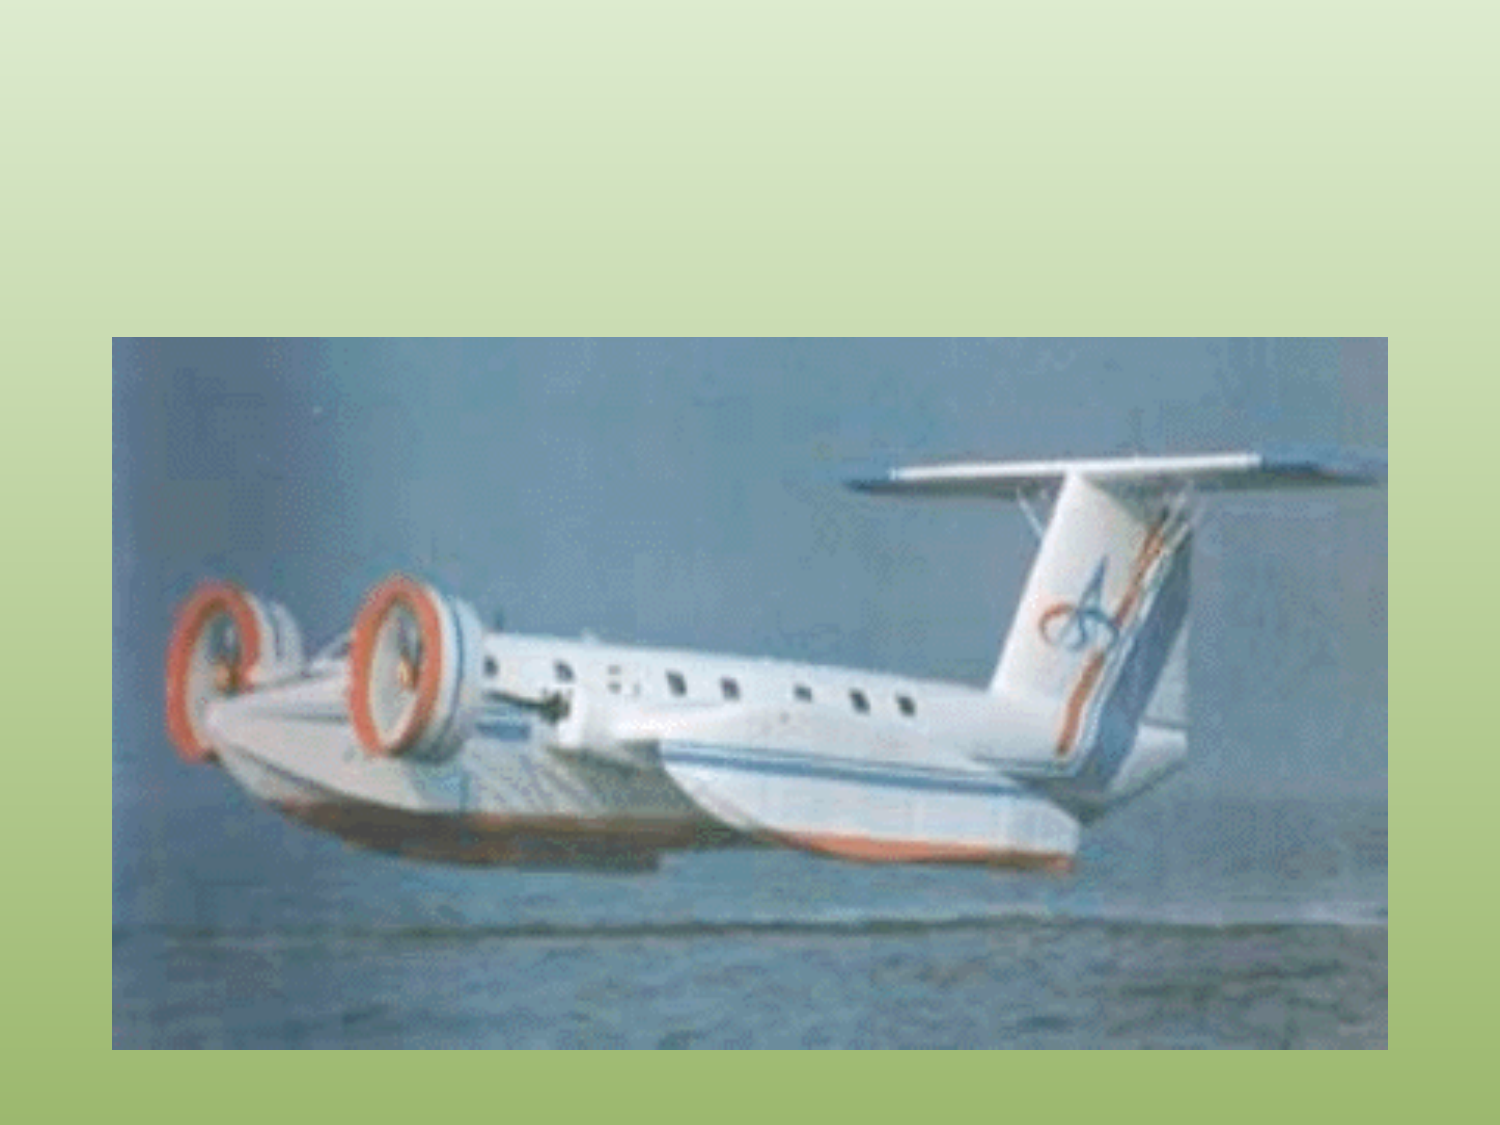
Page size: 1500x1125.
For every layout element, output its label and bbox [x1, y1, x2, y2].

picture [112, 337, 1388, 1051]
